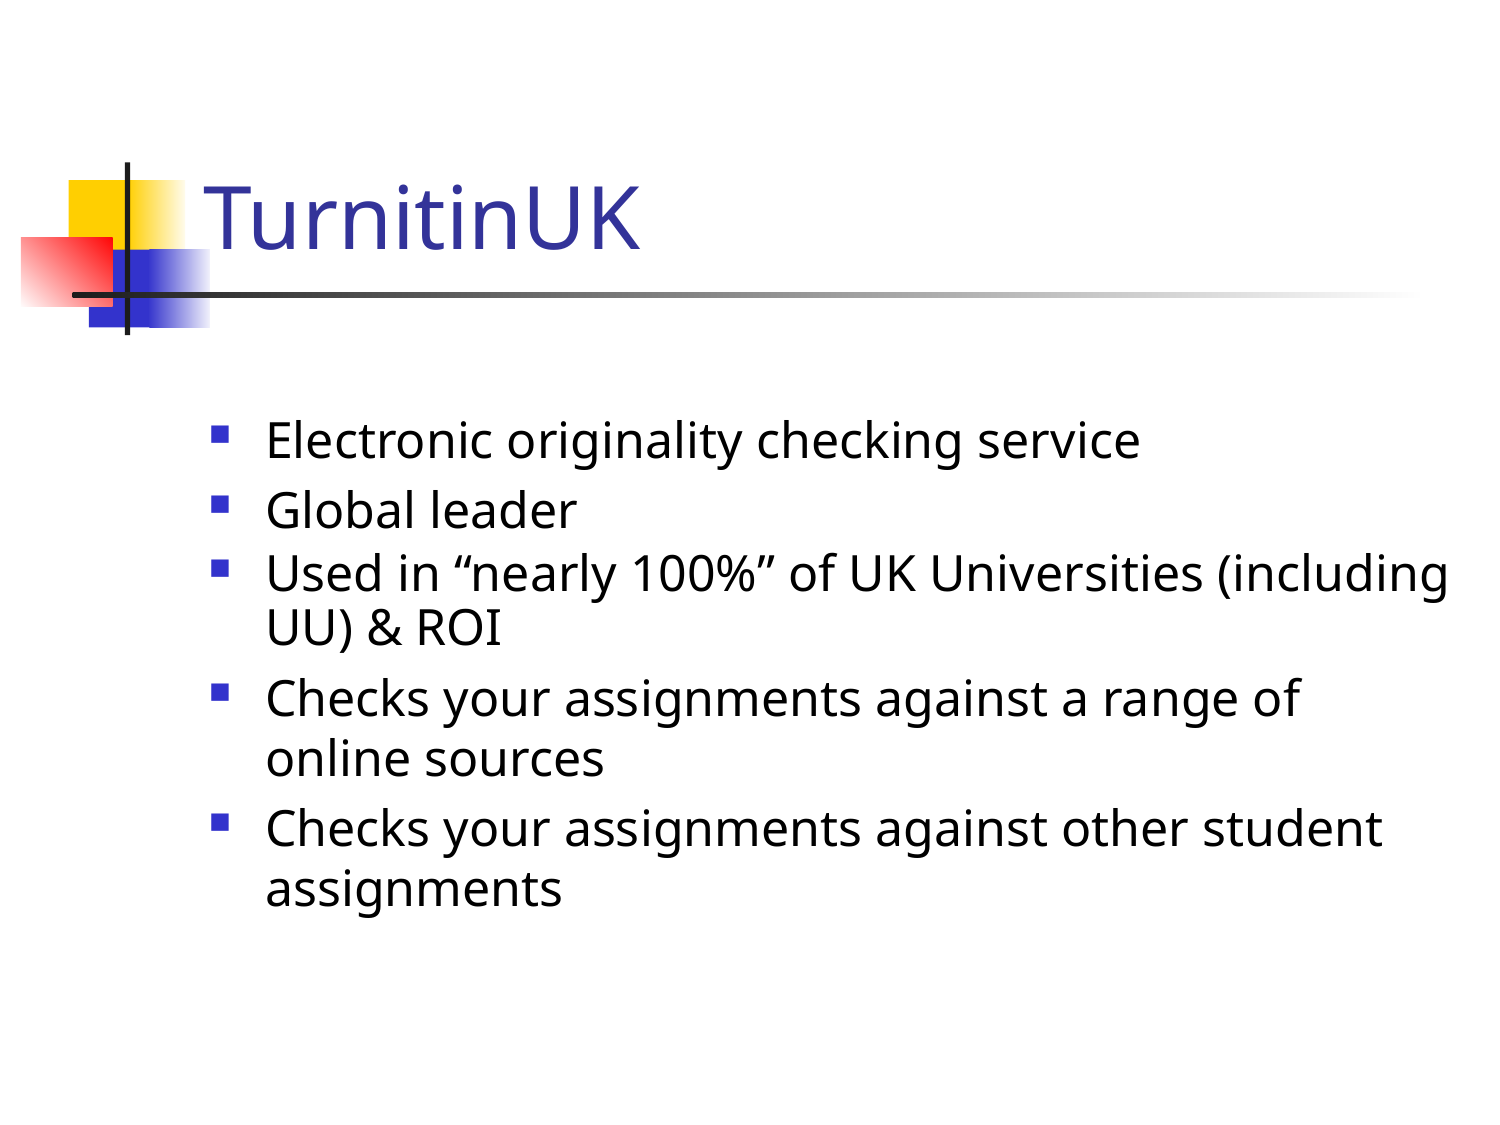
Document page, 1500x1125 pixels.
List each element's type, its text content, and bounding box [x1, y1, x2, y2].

title TurnitinUK [188, 34, 1468, 276]
list Electronic originality checking service Global leader Used in “nearly 100%” of UK Universities (including UU) & ROI Checks your assignments against a range of online sources Checks your assignments against other student assignments [193, 330, 1470, 1007]
